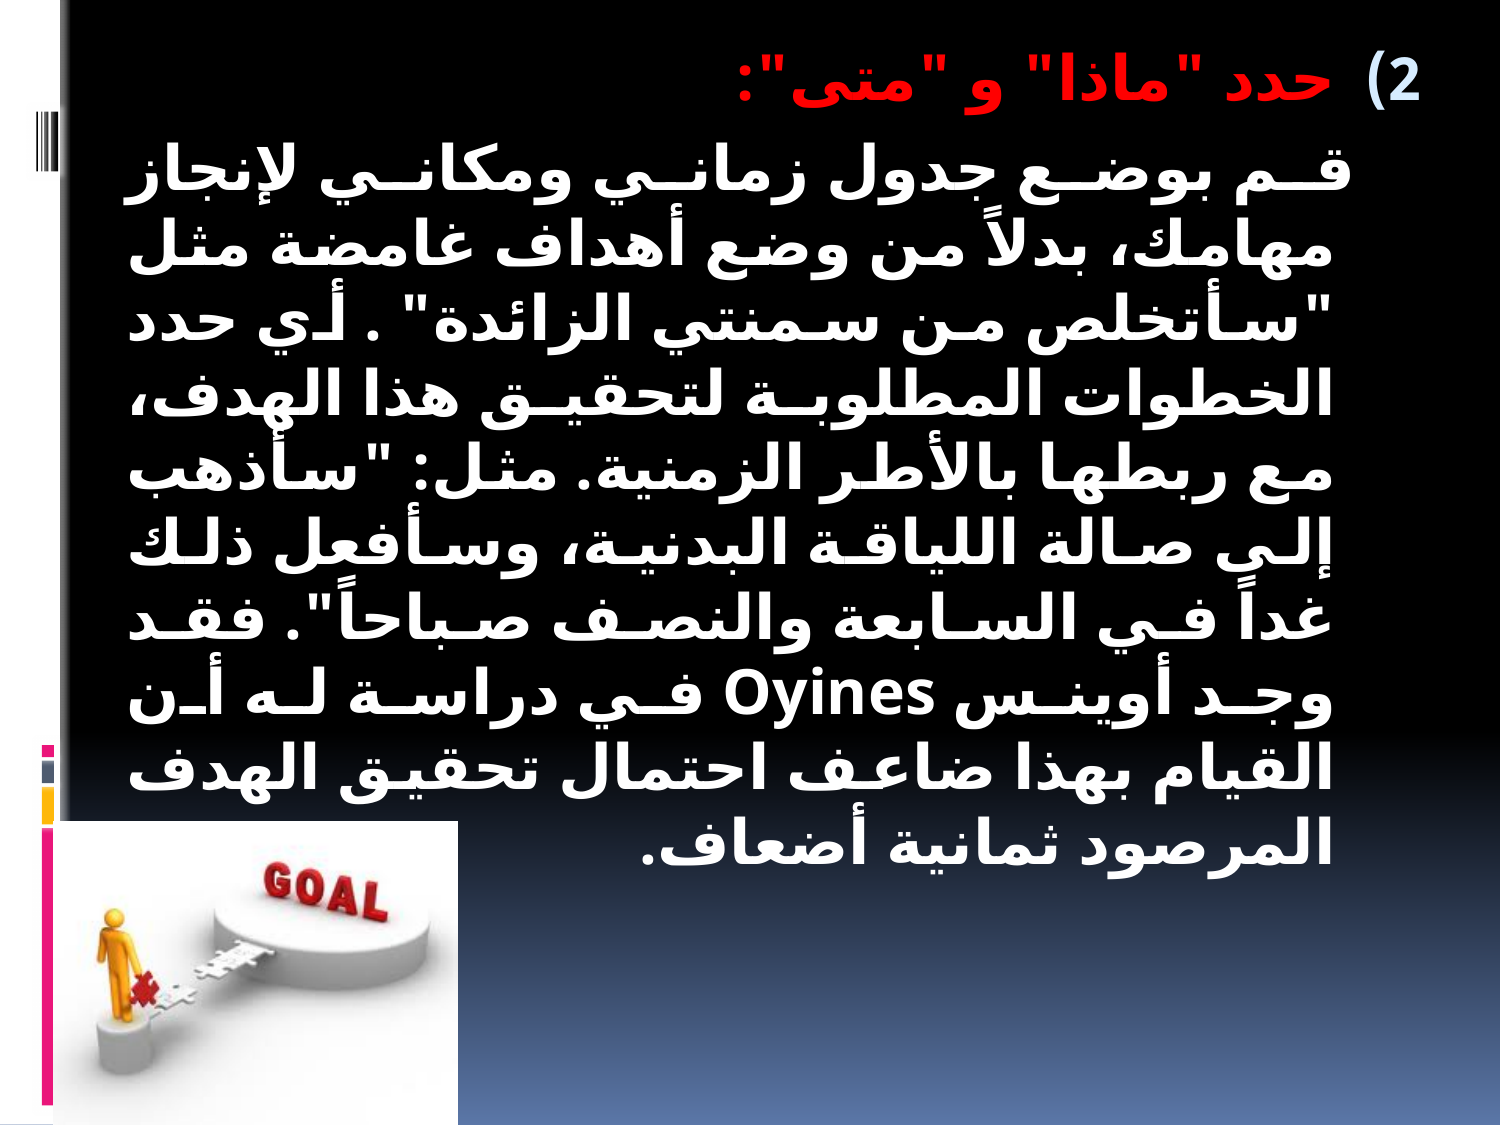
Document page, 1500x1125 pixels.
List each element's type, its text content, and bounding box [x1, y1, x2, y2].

list حدد "ماذا" و "متى": قم بوضع جدول زماني ومكاني لإنجاز مهامك، بدلاً من وضع أهداف غامضة مثل "سأتخلص من سمنتي الزائدة" . أي حدد الخطوات المطلوبة لتحقيق هذا الهدف، مع ربطها بالأطر الزمنية. مثل: "سأذهب إلى صالة اللياقة البدنية، وسأفعل ذلك غداً في السابعة والنصف صباحاً". فقد وجد أوينس Oyines في دراسة له أن القيام بهذا ضاعف احتمال تحقيق الهدف المرصود ثمانية أضعاف. [112, 30, 1447, 906]
picture [52, 821, 459, 1125]
